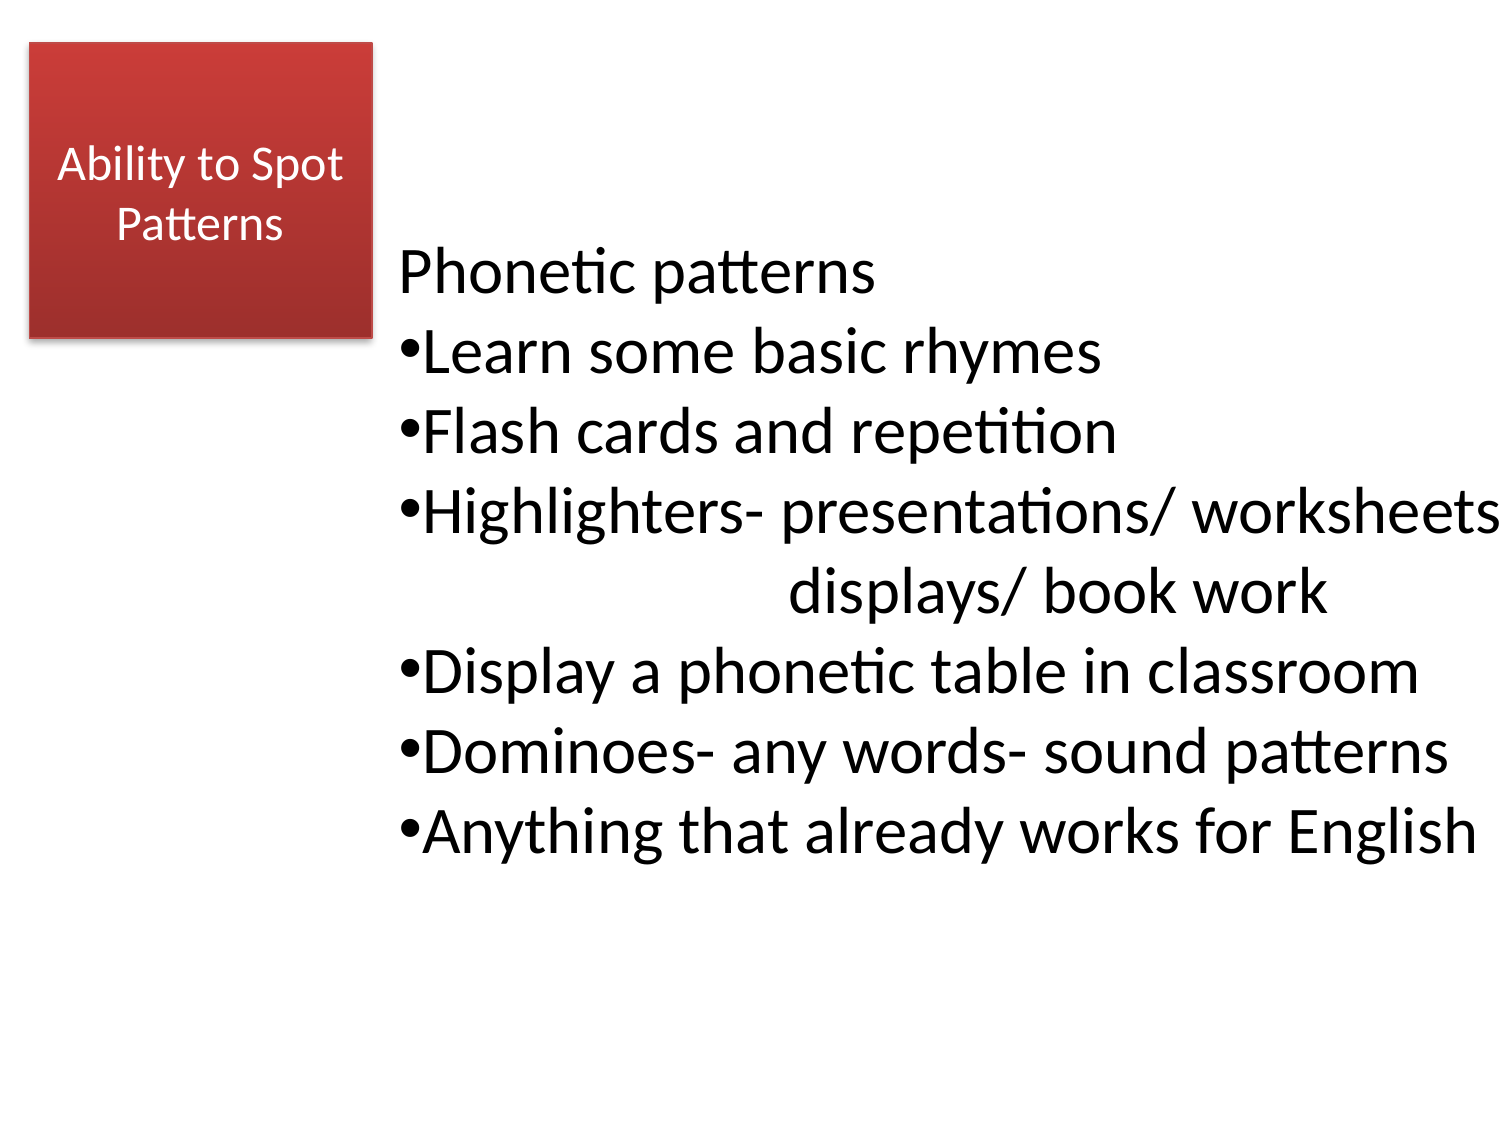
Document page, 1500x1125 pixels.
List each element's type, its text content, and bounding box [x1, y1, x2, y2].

text_box Phonetic patterns Learn some basic rhymes Flash cards and repetition Highlighters- presentations/ worksheets displays/ book work Display a phonetic table in classroom Dominoes- any words- sound patterns Anything that already works for English [384, 219, 1500, 955]
text_box Ability to Spot Patterns [29, 42, 373, 339]
